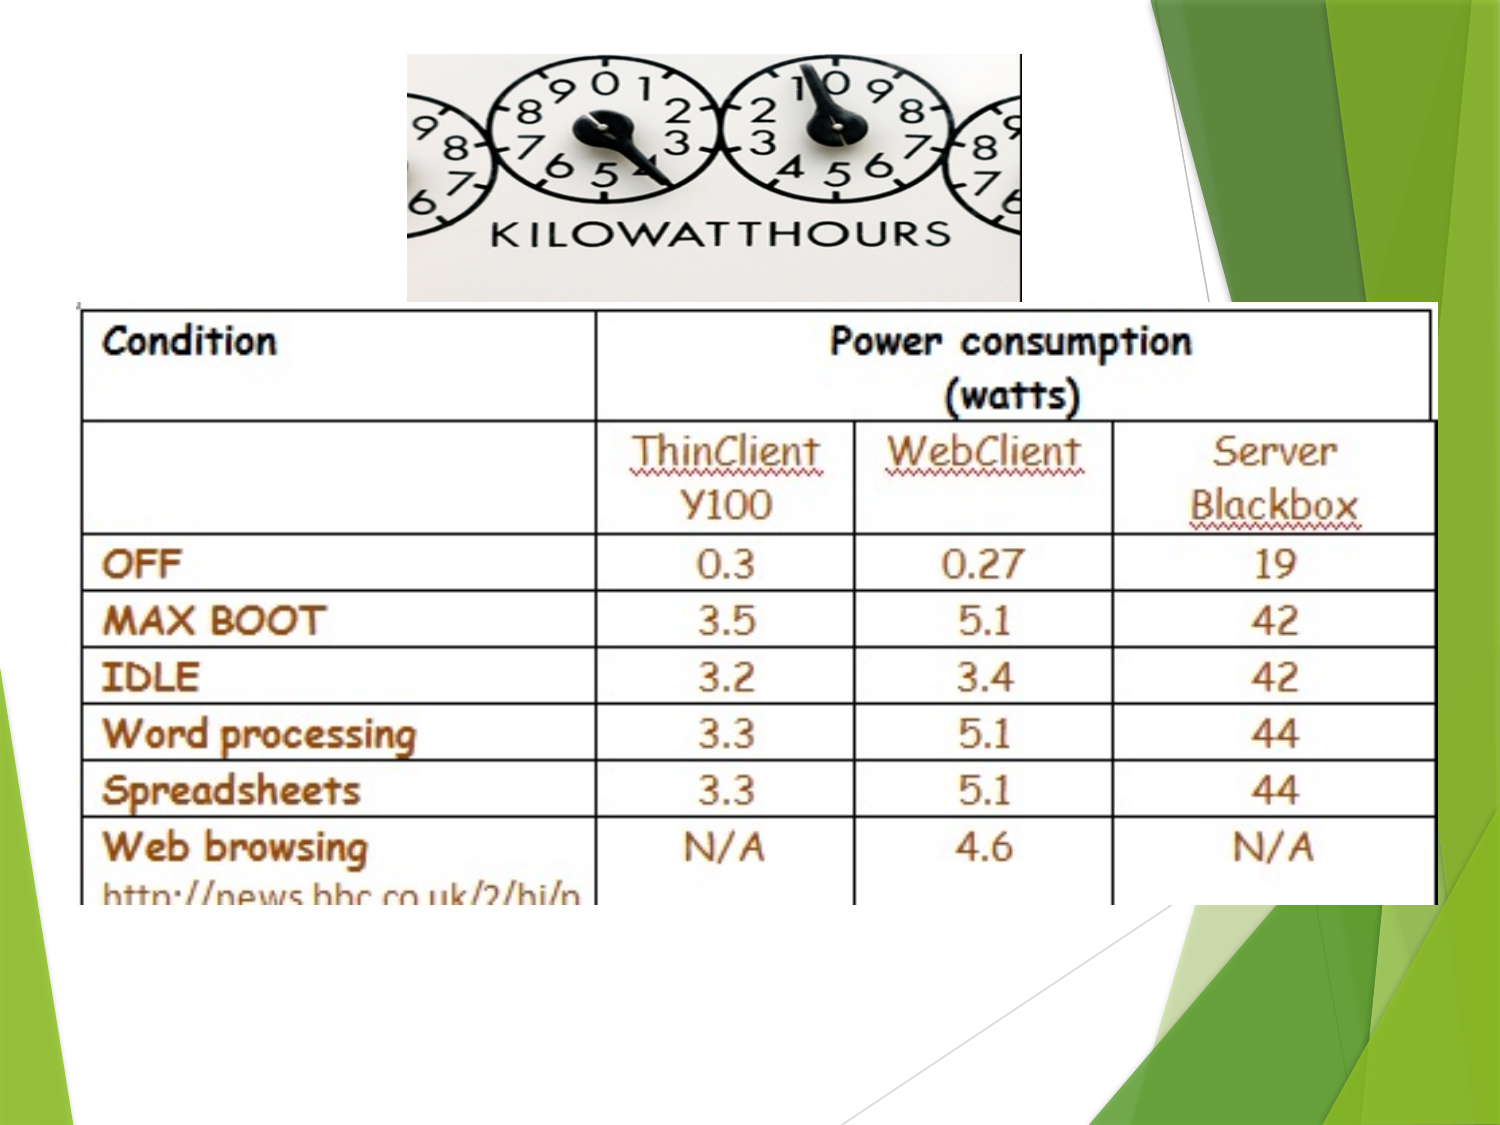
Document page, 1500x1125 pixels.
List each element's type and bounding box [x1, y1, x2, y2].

picture [75, 53, 1438, 906]
